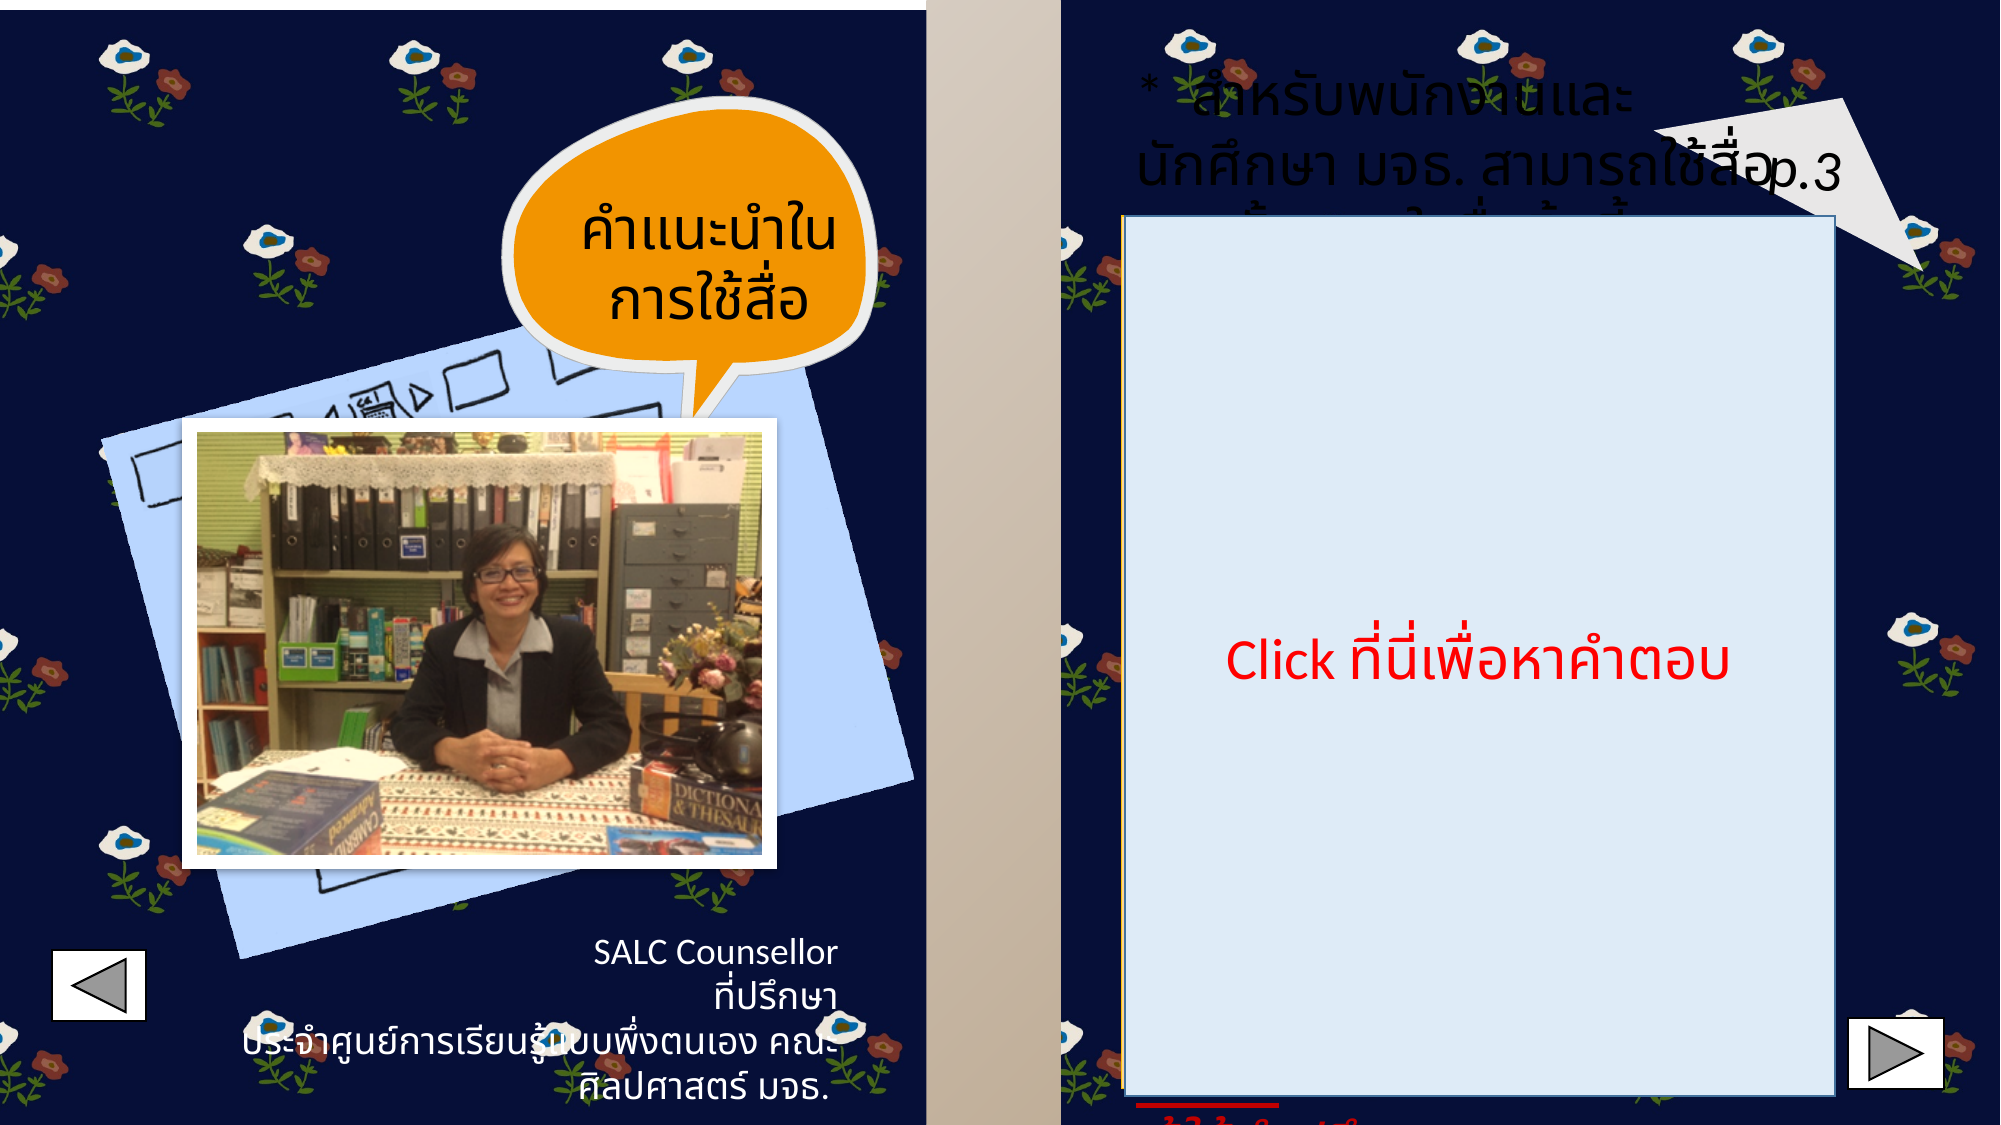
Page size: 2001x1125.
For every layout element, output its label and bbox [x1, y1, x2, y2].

picture [0, 10, 927, 1125]
text_box [925, 0, 1060, 1125]
picture [1060, 0, 2000, 1125]
text_box [501, 95, 879, 432]
